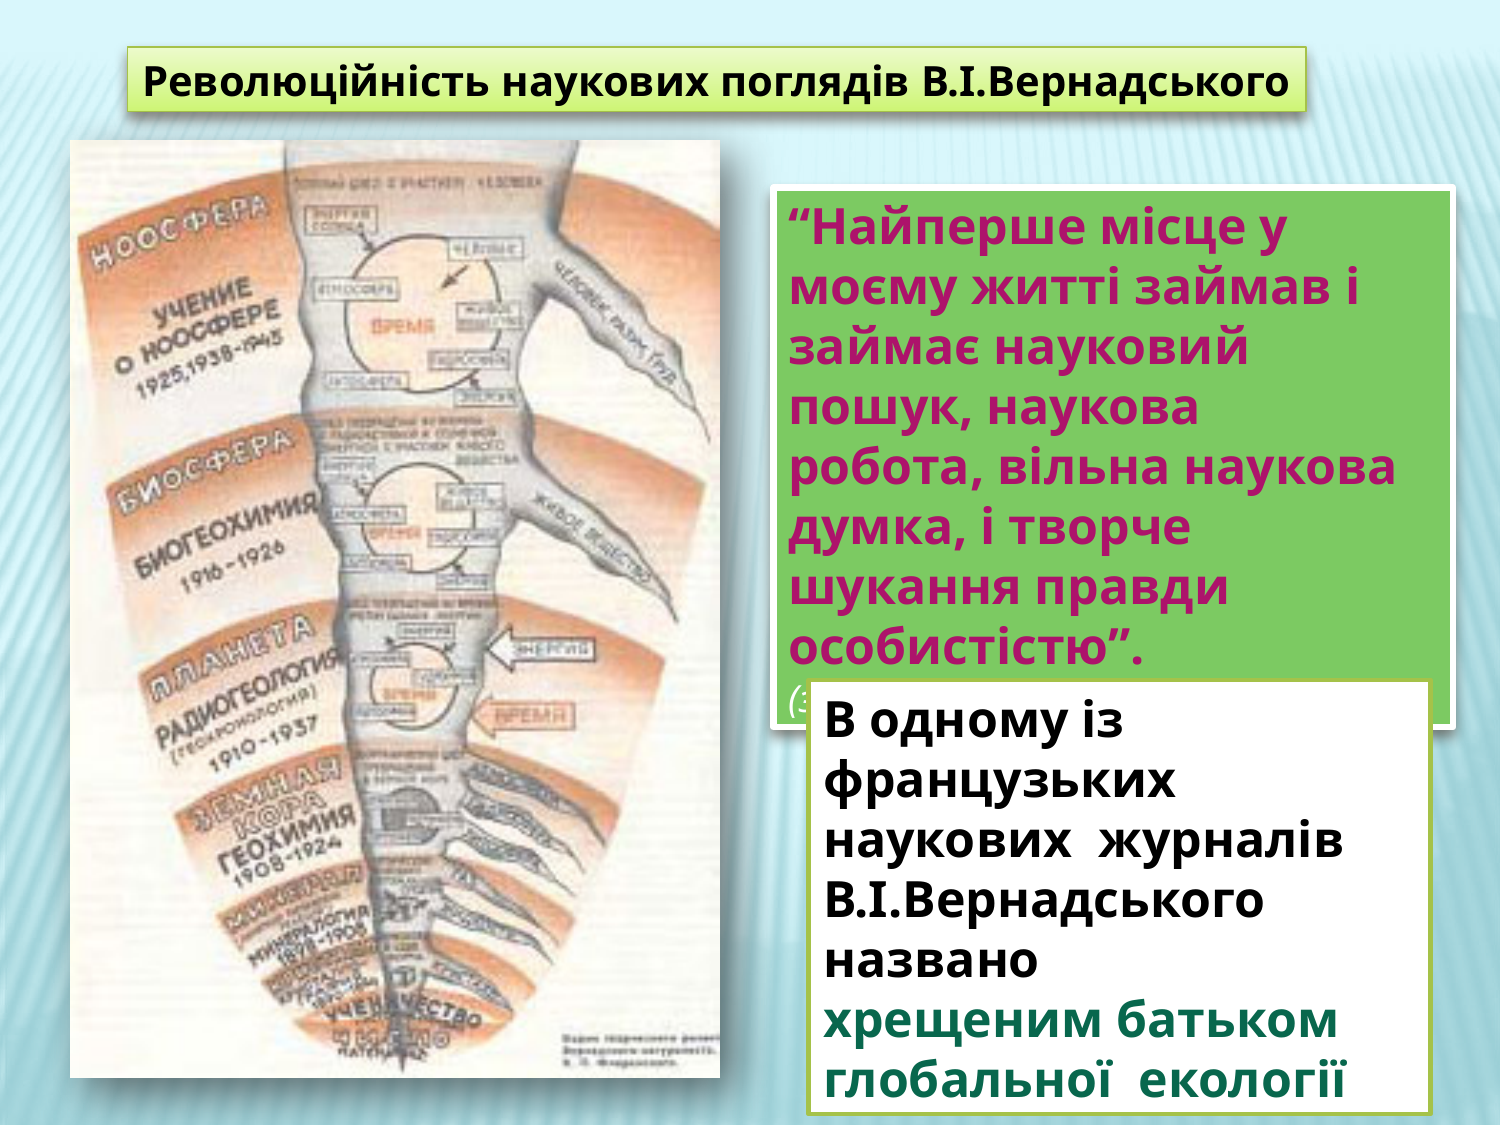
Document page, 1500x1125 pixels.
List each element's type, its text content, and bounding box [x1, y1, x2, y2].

text_box “Найперше місце у моєму житті займав і займає науковий пошук, наукова робота, вільна наукова думка, і творче шукання правди особистістю”. (запис у щоденнику) [770, 184, 1456, 730]
text_box Революційність наукових поглядів В.І.Вернадського [127, 46, 1307, 112]
picture [70, 140, 720, 1079]
text_box В одному із французьких наукових журналів В.І.Вернадського названо хрещеним батьком глобальної екології [806, 678, 1433, 1116]
